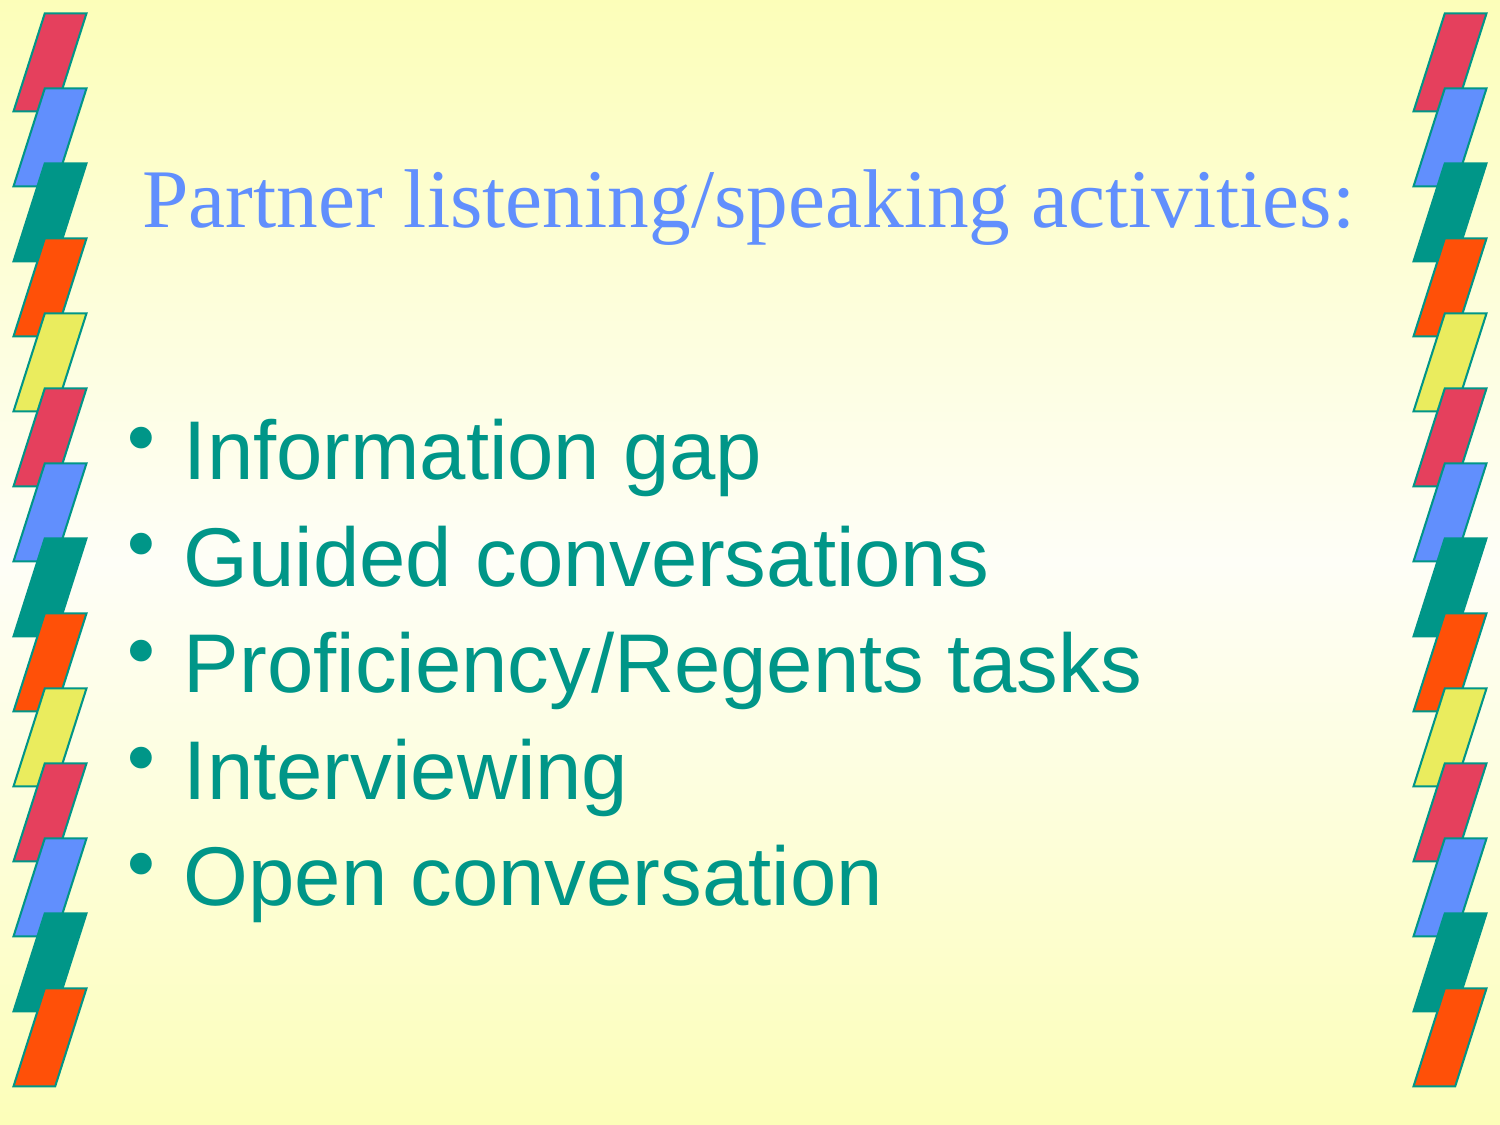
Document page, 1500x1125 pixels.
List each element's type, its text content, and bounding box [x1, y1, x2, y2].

title Partner listening/speaking activities: [112, 99, 1388, 288]
list Information gap Guided conversations Proficiency/Regents tasks Interviewing Open conversation [112, 399, 1388, 1075]
